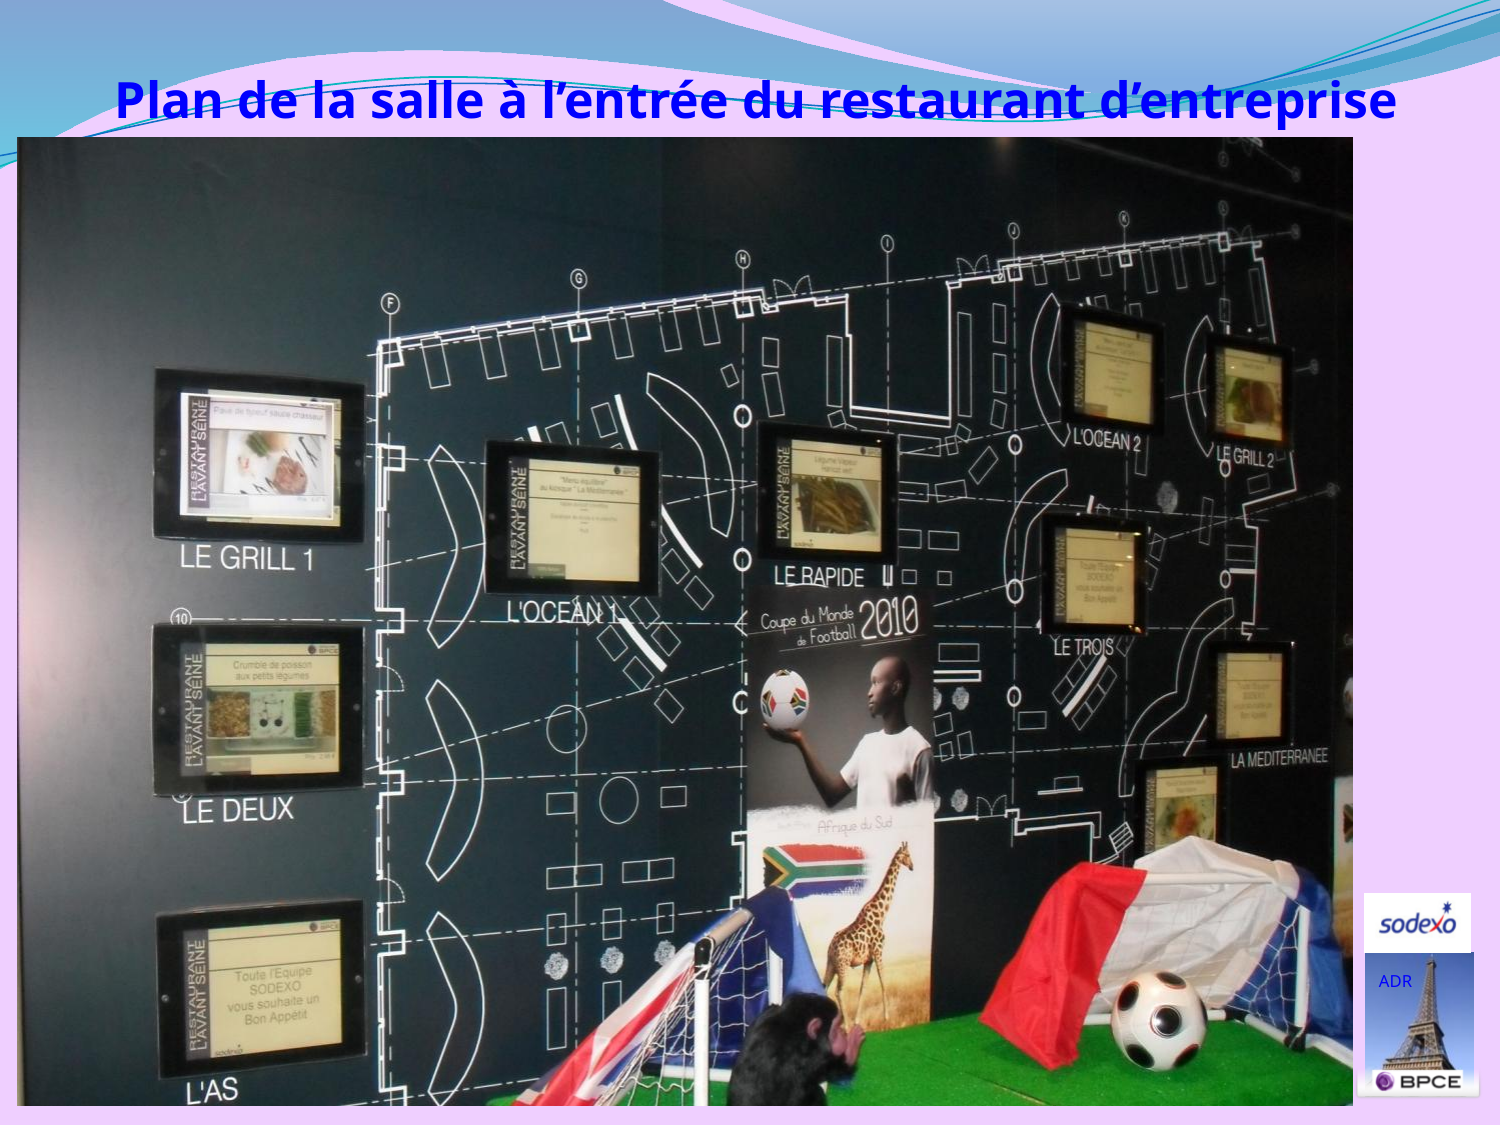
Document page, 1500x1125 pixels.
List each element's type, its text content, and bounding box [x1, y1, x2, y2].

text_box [1359, 892, 1483, 1102]
picture [17, 136, 1353, 1107]
text_box Plan de la salle à l’entrée du restaurant d’entreprise [100, 61, 1424, 137]
